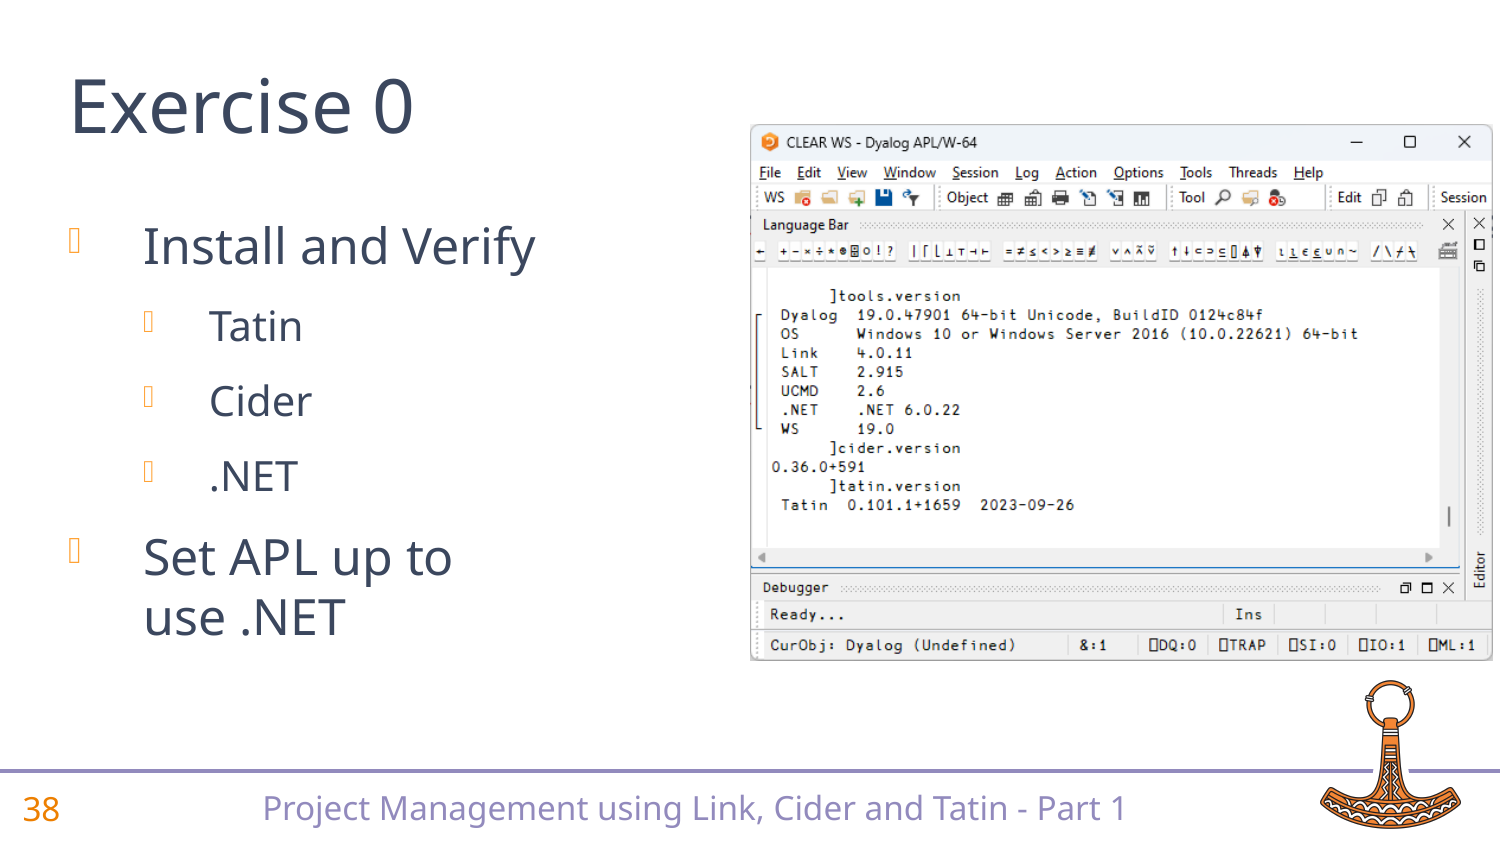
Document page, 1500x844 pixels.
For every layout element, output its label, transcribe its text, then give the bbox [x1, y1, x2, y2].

picture [749, 124, 1494, 661]
list Install and Verify Tatin Cider .NET Set APL up to use .NET [53, 207, 664, 711]
picture [1320, 680, 1461, 829]
title Exercise 0 [53, 43, 1203, 157]
